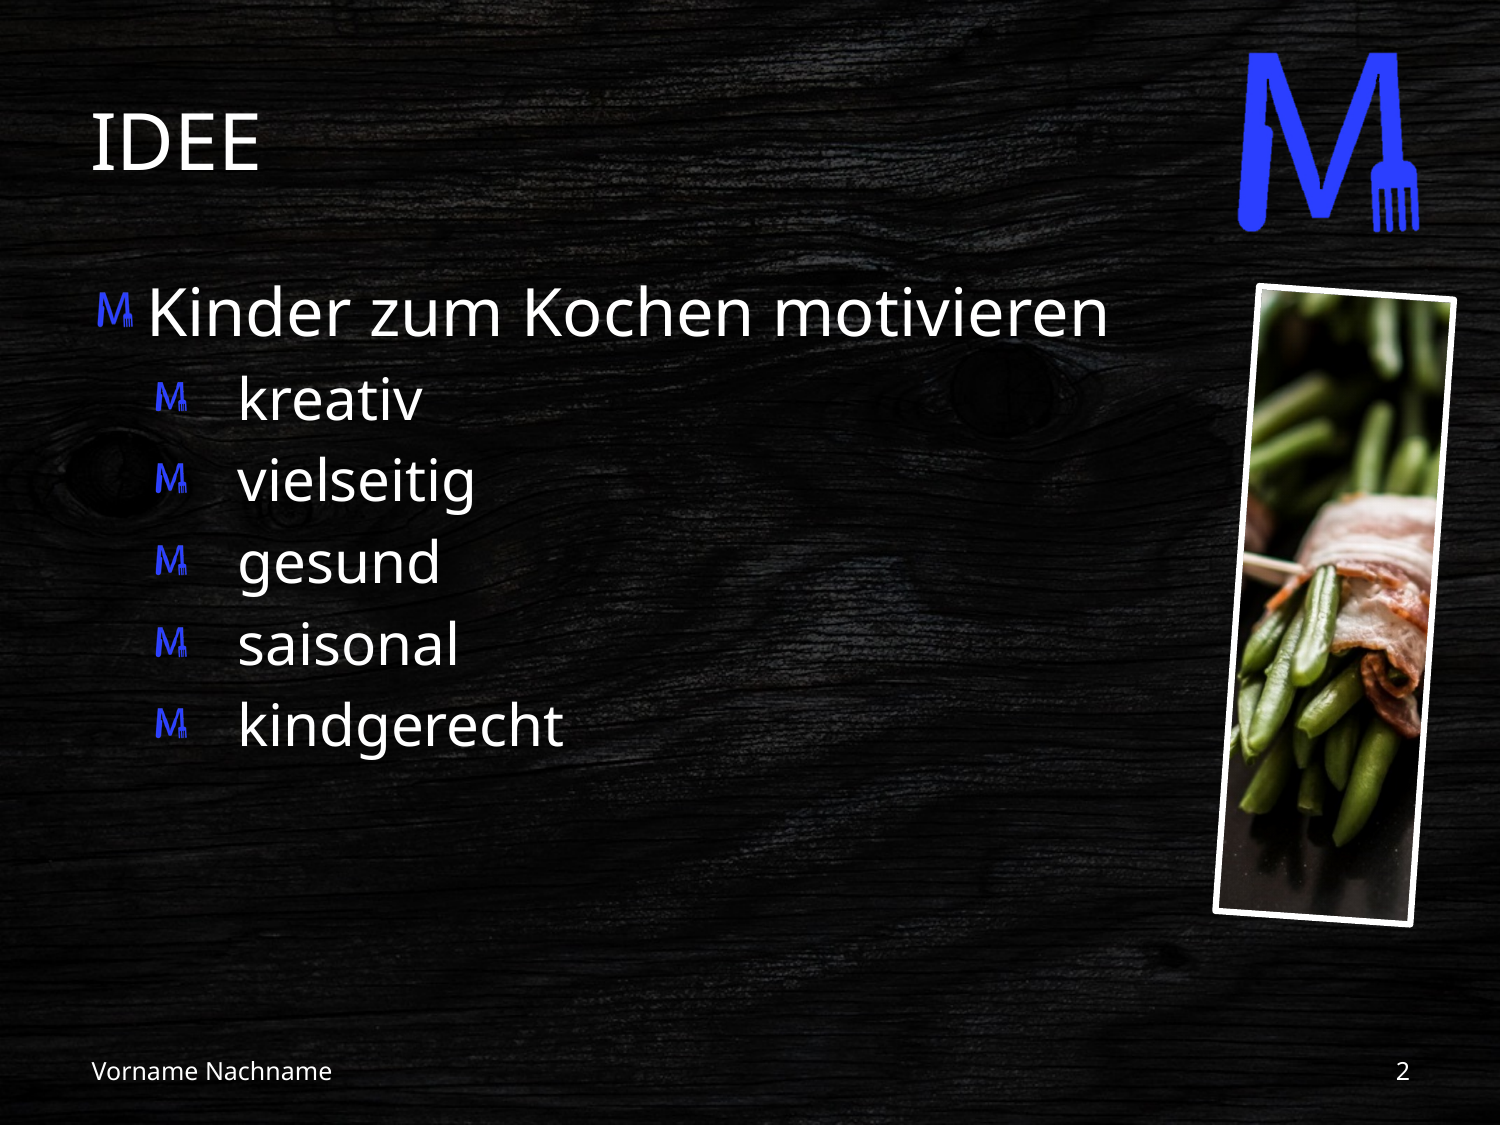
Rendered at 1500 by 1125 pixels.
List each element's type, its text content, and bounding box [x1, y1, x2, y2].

list Kinder zum Kochen motivieren kreativ vielseitig gesund saisonal kindgerecht [75, 262, 1188, 1005]
picture [0, 0, 1500, 1125]
footer Vorname Nachname [76, 1042, 552, 1103]
title Idee [75, 45, 1235, 233]
slide_number 2 [1074, 1042, 1425, 1103]
